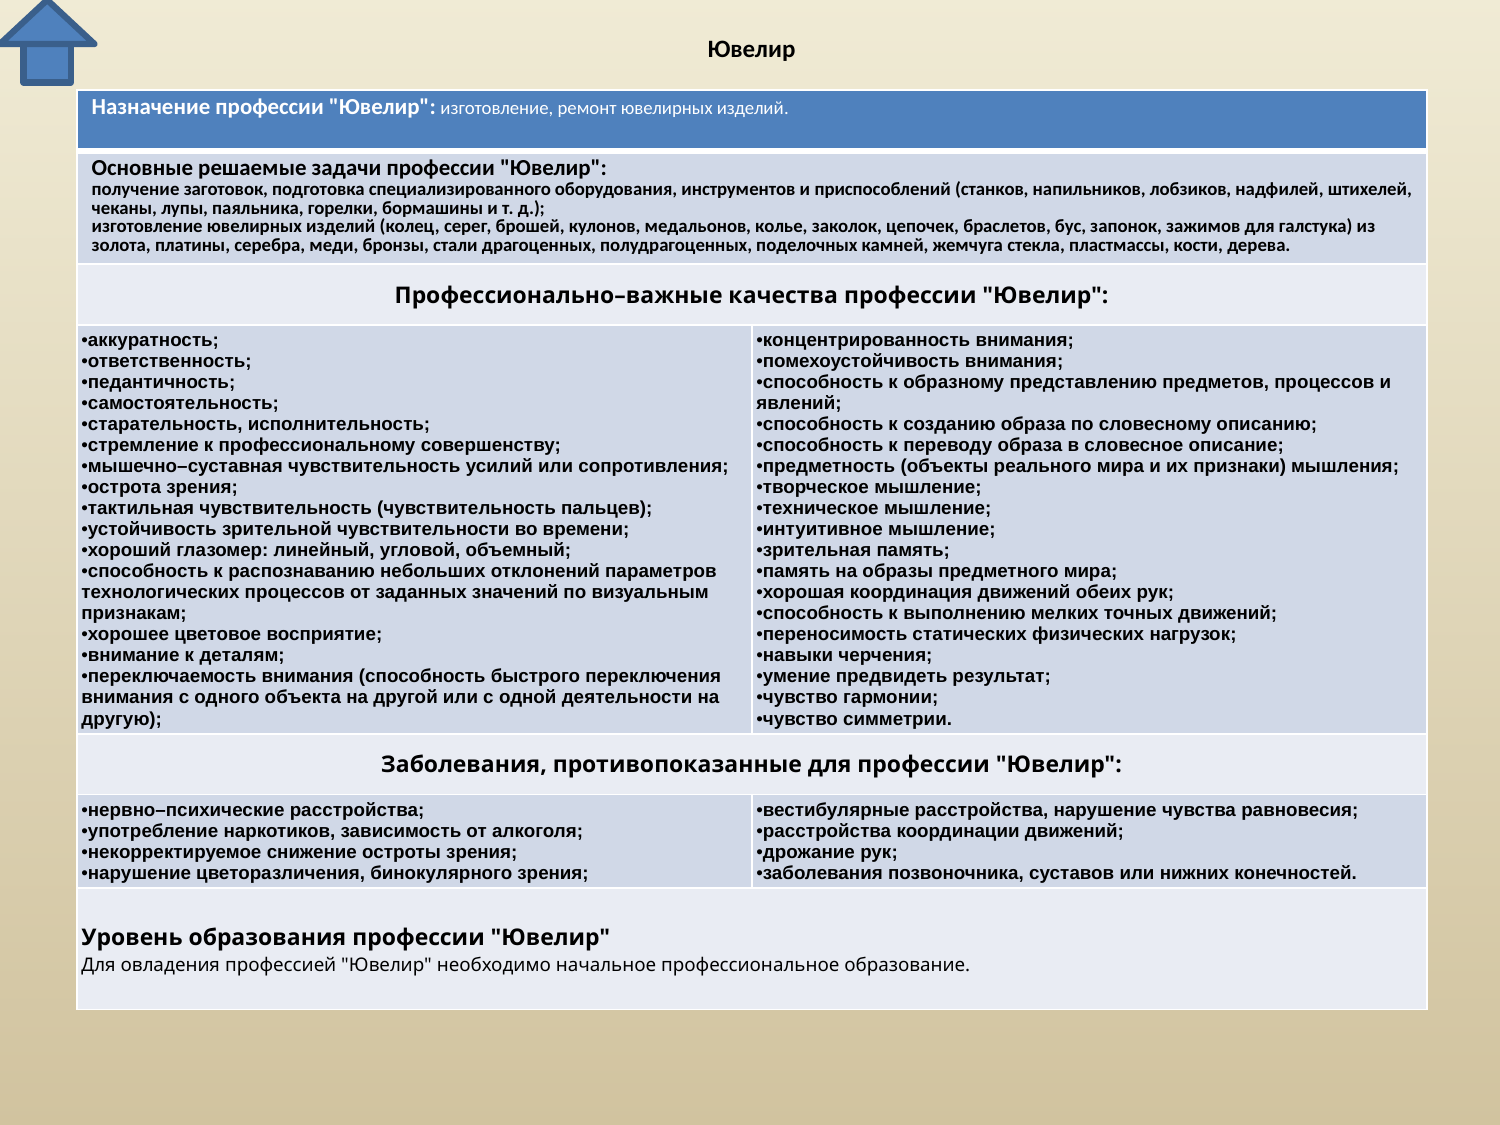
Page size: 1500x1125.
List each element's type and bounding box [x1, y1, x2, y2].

table_cell [78, 889, 1426, 1009]
table_cell [78, 154, 1426, 263]
table_cell [78, 735, 1426, 794]
table_cell [753, 326, 1426, 733]
table_cell [78, 326, 751, 733]
table_cell [78, 265, 1426, 324]
table_cell [78, 795, 751, 887]
table_cell [753, 795, 1426, 887]
table_header [78, 91, 1426, 148]
text_box [0, 0, 94, 82]
title [76, 0, 1427, 89]
